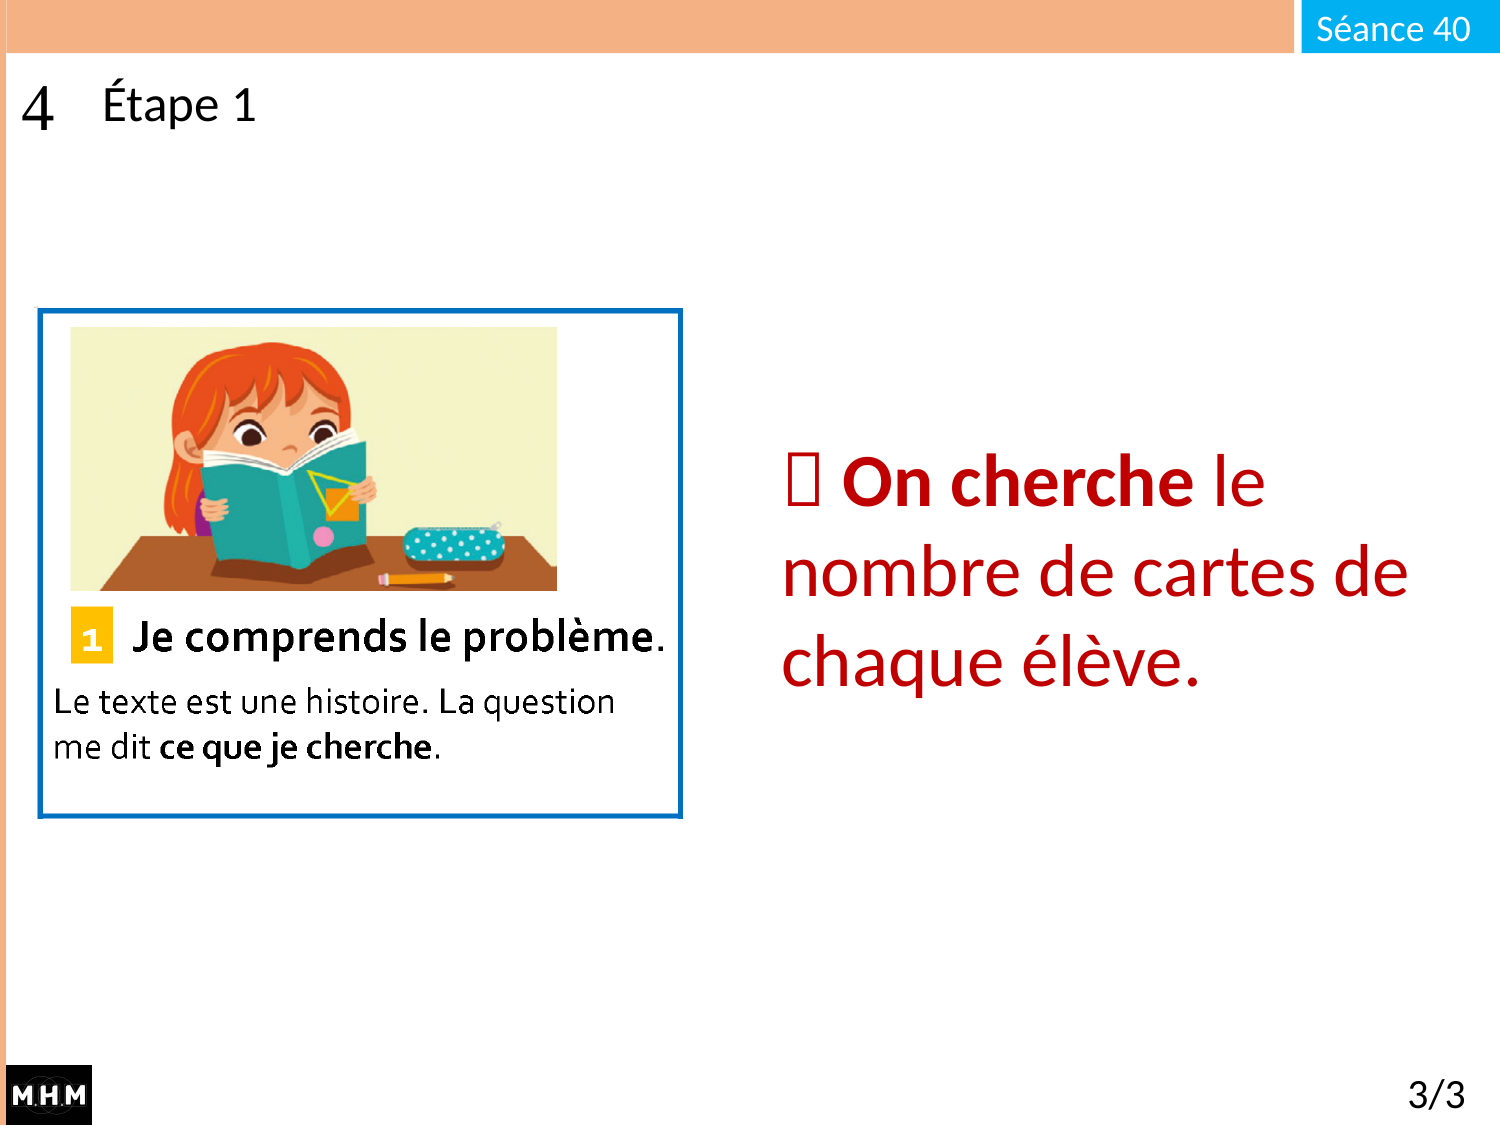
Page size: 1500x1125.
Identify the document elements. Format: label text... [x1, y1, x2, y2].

title Étape 1 [87, 32, 1382, 140]
text_box  On cherche le nombre de cartes de chaque élève. [766, 424, 1476, 710]
picture [34, 306, 684, 819]
picture [6, 1065, 92, 1125]
list 3/3 [1373, 1064, 1500, 1125]
